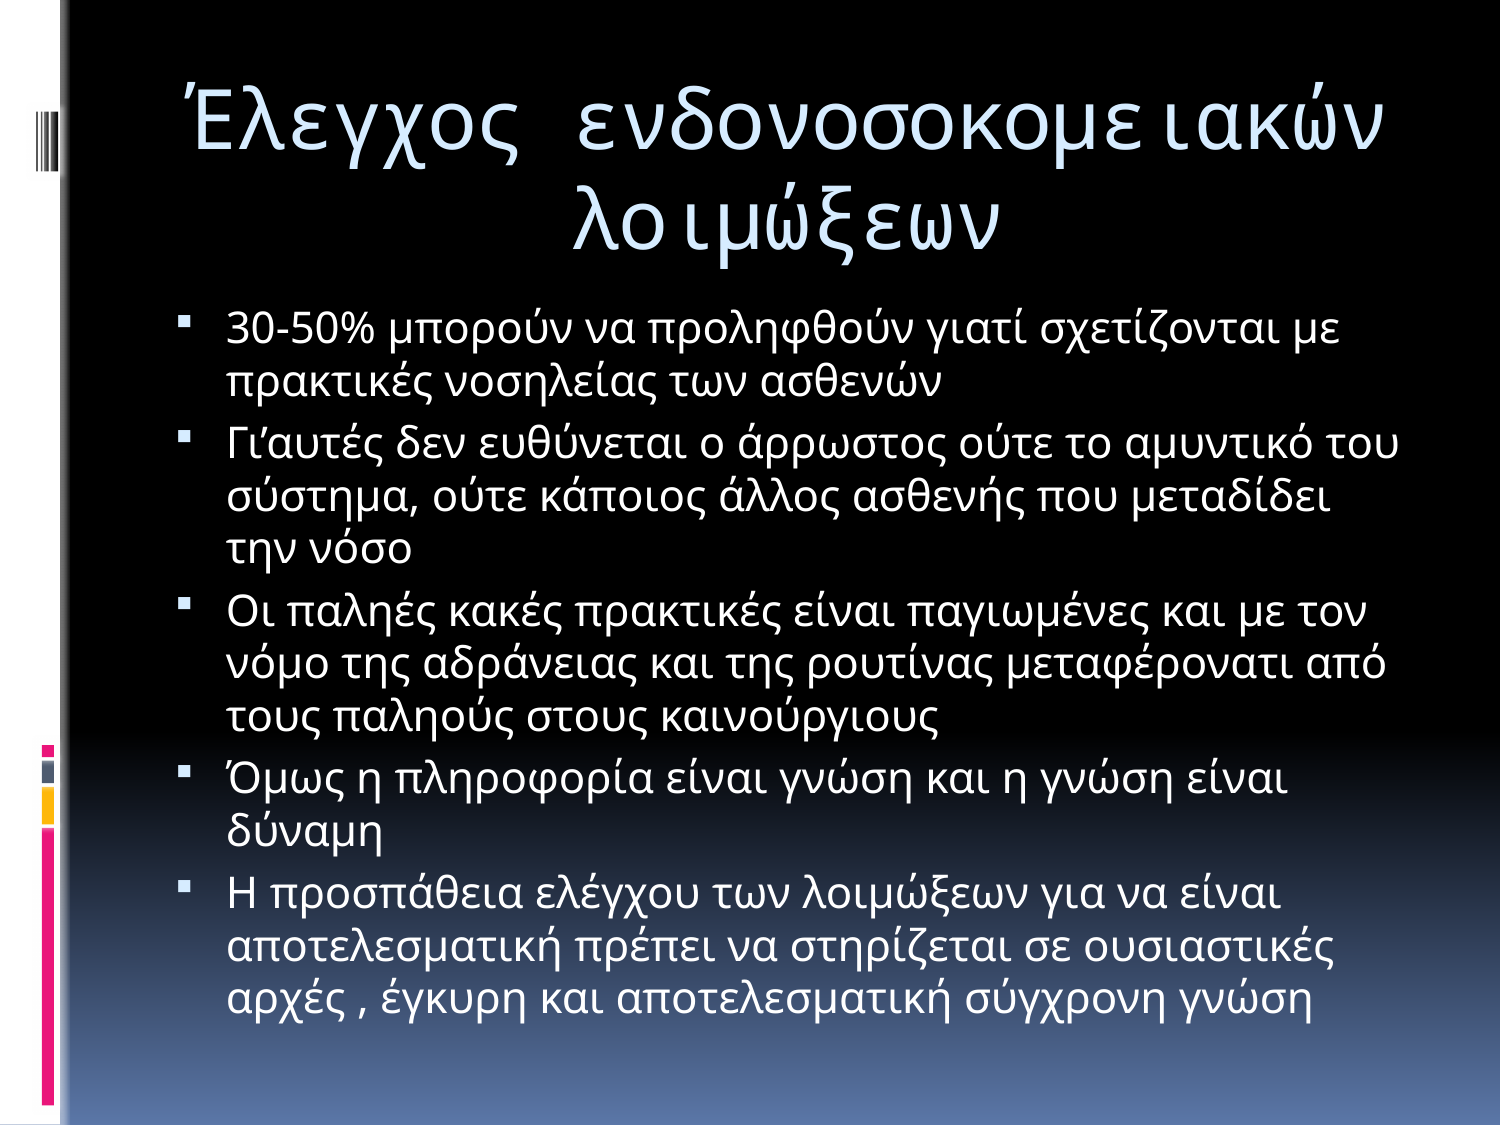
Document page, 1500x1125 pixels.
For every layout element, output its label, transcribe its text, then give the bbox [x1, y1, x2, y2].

title Έλεγχος ενδονοσοκομειακών λοιμώξεων [150, 58, 1425, 209]
list 30-50% μπορούν να προληφθούν γιατί σχετίζονται με πρακτικές νοσηλείας των ασθενών Γι’αυτές δεν ευθύνεται ο άρρωστος ούτε το αμυντικό του σύστημα, ούτε κάποιος άλλος ασθενής που μεταδίδει την νόσο Οι παληές κακές πρακτικές είναι παγιωμένες και με τον νόμο της αδράνειας και της ρουτίνας μεταφέρονατι από τους παληούς στους καινούργιους Όμως η πληροφορία είναι γνώση και η γνώση είναι δύναμη Η προσπάθεια ελέγχου των λοιμώξεων για να είναι αποτελεσματική πρέπει να στηρίζεται σε ουσιαστικές αρχές , έγκυρη και αποτελεσματική σύγχρονη γνώση [149, 292, 1426, 1043]
